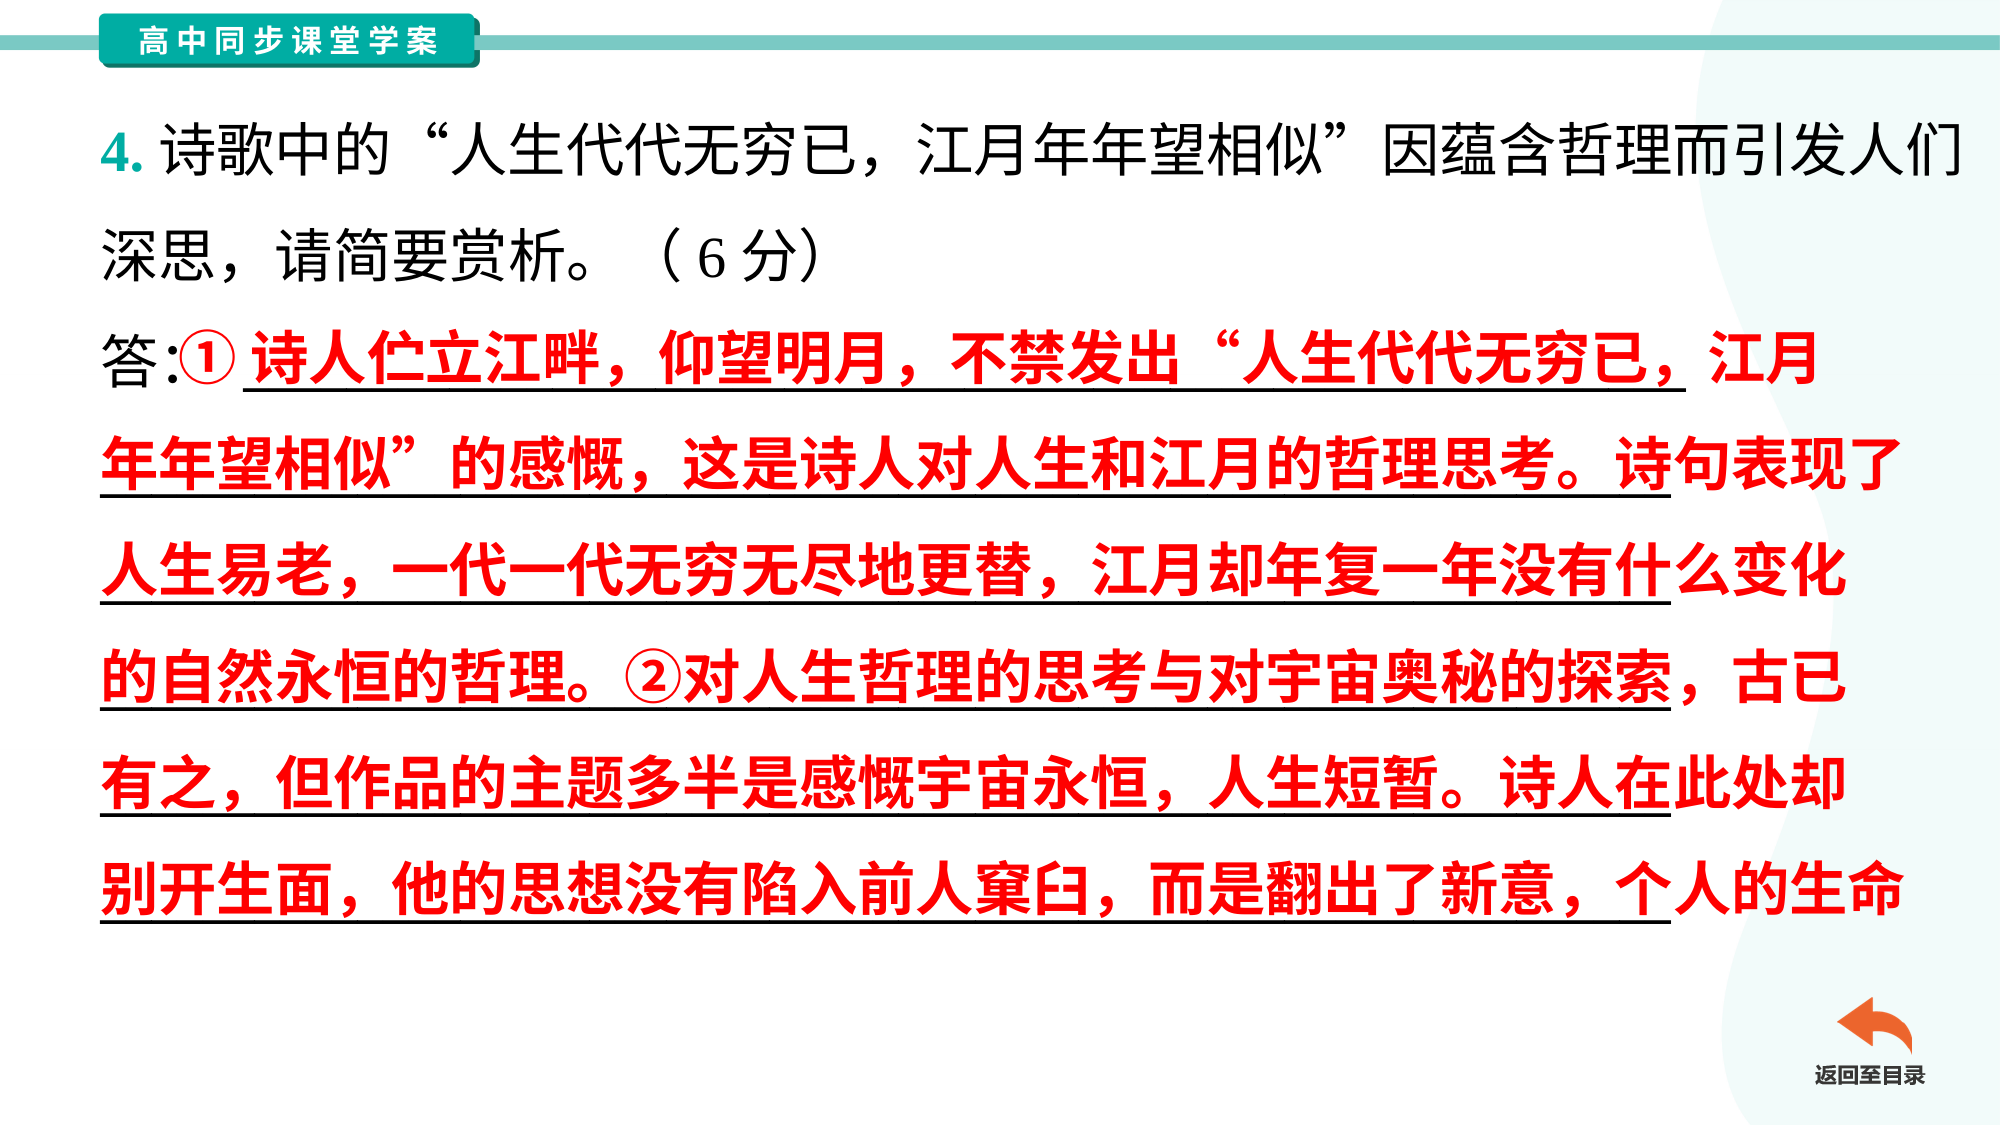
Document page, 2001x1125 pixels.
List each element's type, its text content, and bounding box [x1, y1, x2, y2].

picture [0, 0, 2000, 1125]
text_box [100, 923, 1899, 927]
text_box 4.诗歌中的“人生代代无穷已，江月年年望相似”因蕴含哲理而引发人们 深思，请简要赏析。（6分） 答： ________________________________________________________ _____________________________________________________________ _____________________________________________________________ _____________________________________________________________ _____________________________________________________________ _____________________________________________________________ [100, 76, 1899, 284]
text_box ①诗人伫立江畔，仰望明月，不禁发出“人生代代无穷已，江月 年年望相似”的感慨，这是诗人对人生和江月的哲理思考。诗句表现了 人生易老，一代一代无穷无尽地更替，江月却年复一年没有什么变化 的自然永恒的哲理。②对人生哲理的思考与对宇宙奥秘的探索，古已 有之，但作品的主题多半是感慨宇宙永恒，人生短暂。诗人在此处却 别开生面，他的思想没有陷入前人窠臼，而是翻出了新意，个人的生命 [100, 284, 1899, 923]
